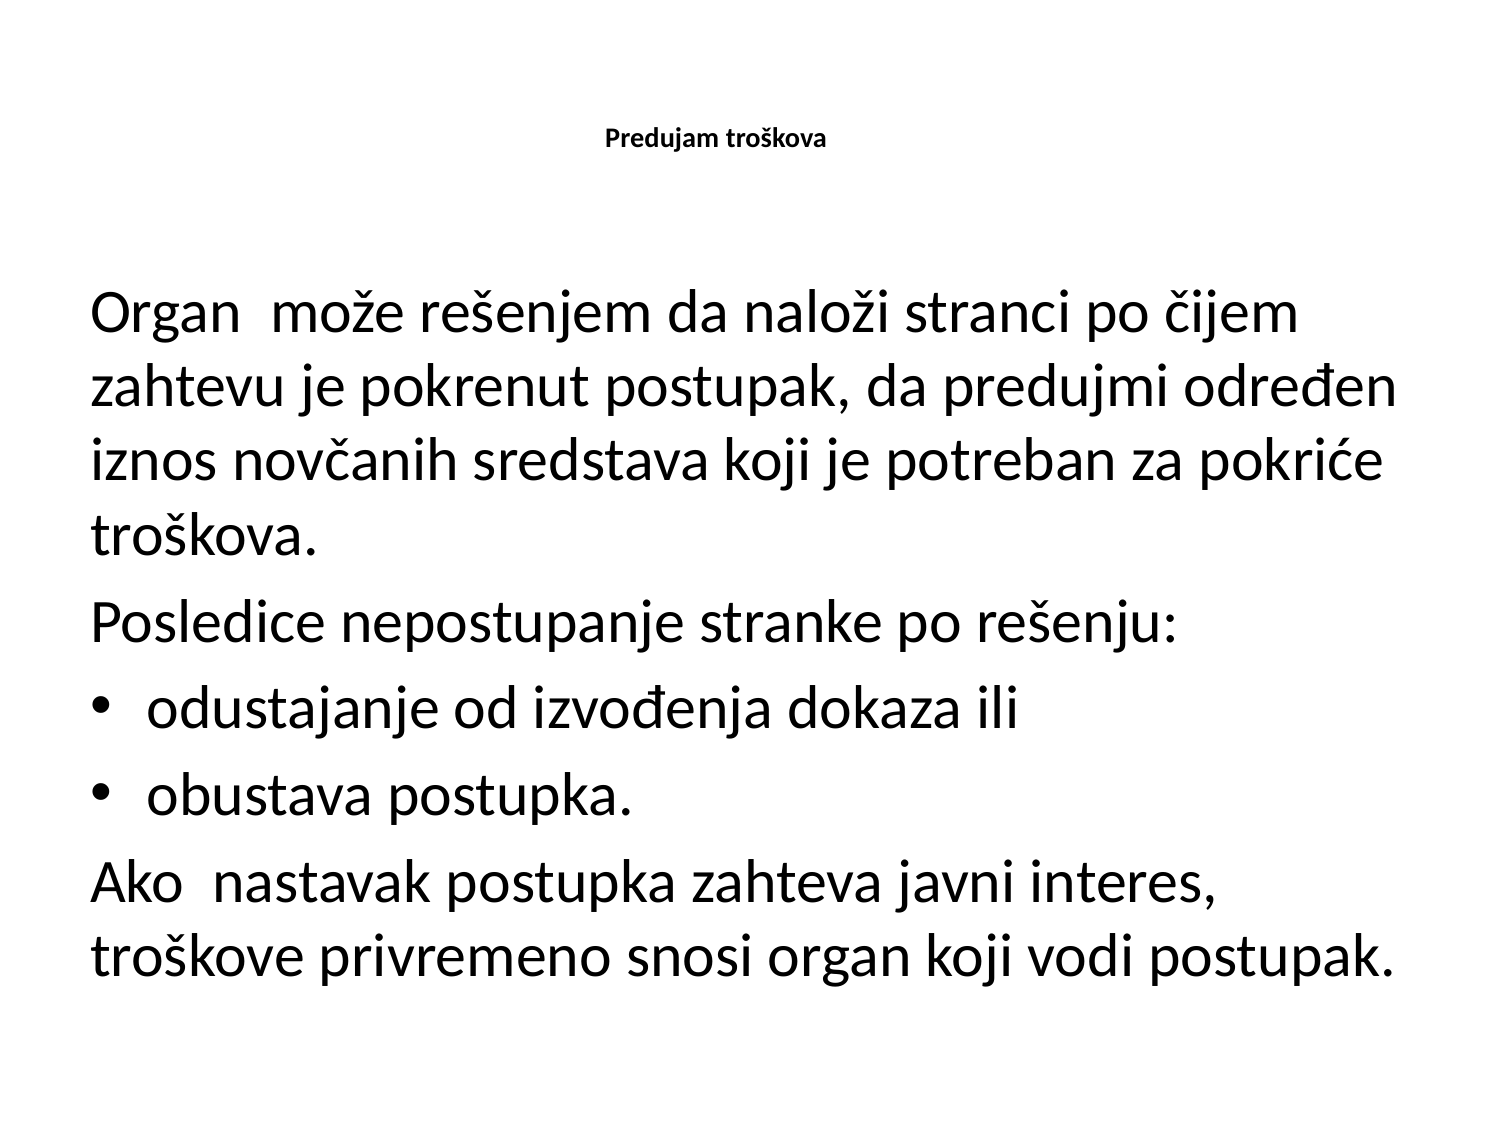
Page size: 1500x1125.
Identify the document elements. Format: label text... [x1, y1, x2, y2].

title Predujam troškova [41, 42, 1392, 231]
list Organ može rešenjem da naloži stranci po čijem zahtevu je pokrenut postupak, da predujmi određen iznos novčanih sredstava koji je potreban za pokriće troškova. Posledice nepostupanje stranke po rešenju: odustajanje od izvođenja dokaza ili obustava postupka. Ako nastavak postupka zahteva javni interes, troškove privremeno snosi organ koji vodi postupak. [75, 262, 1425, 1005]
